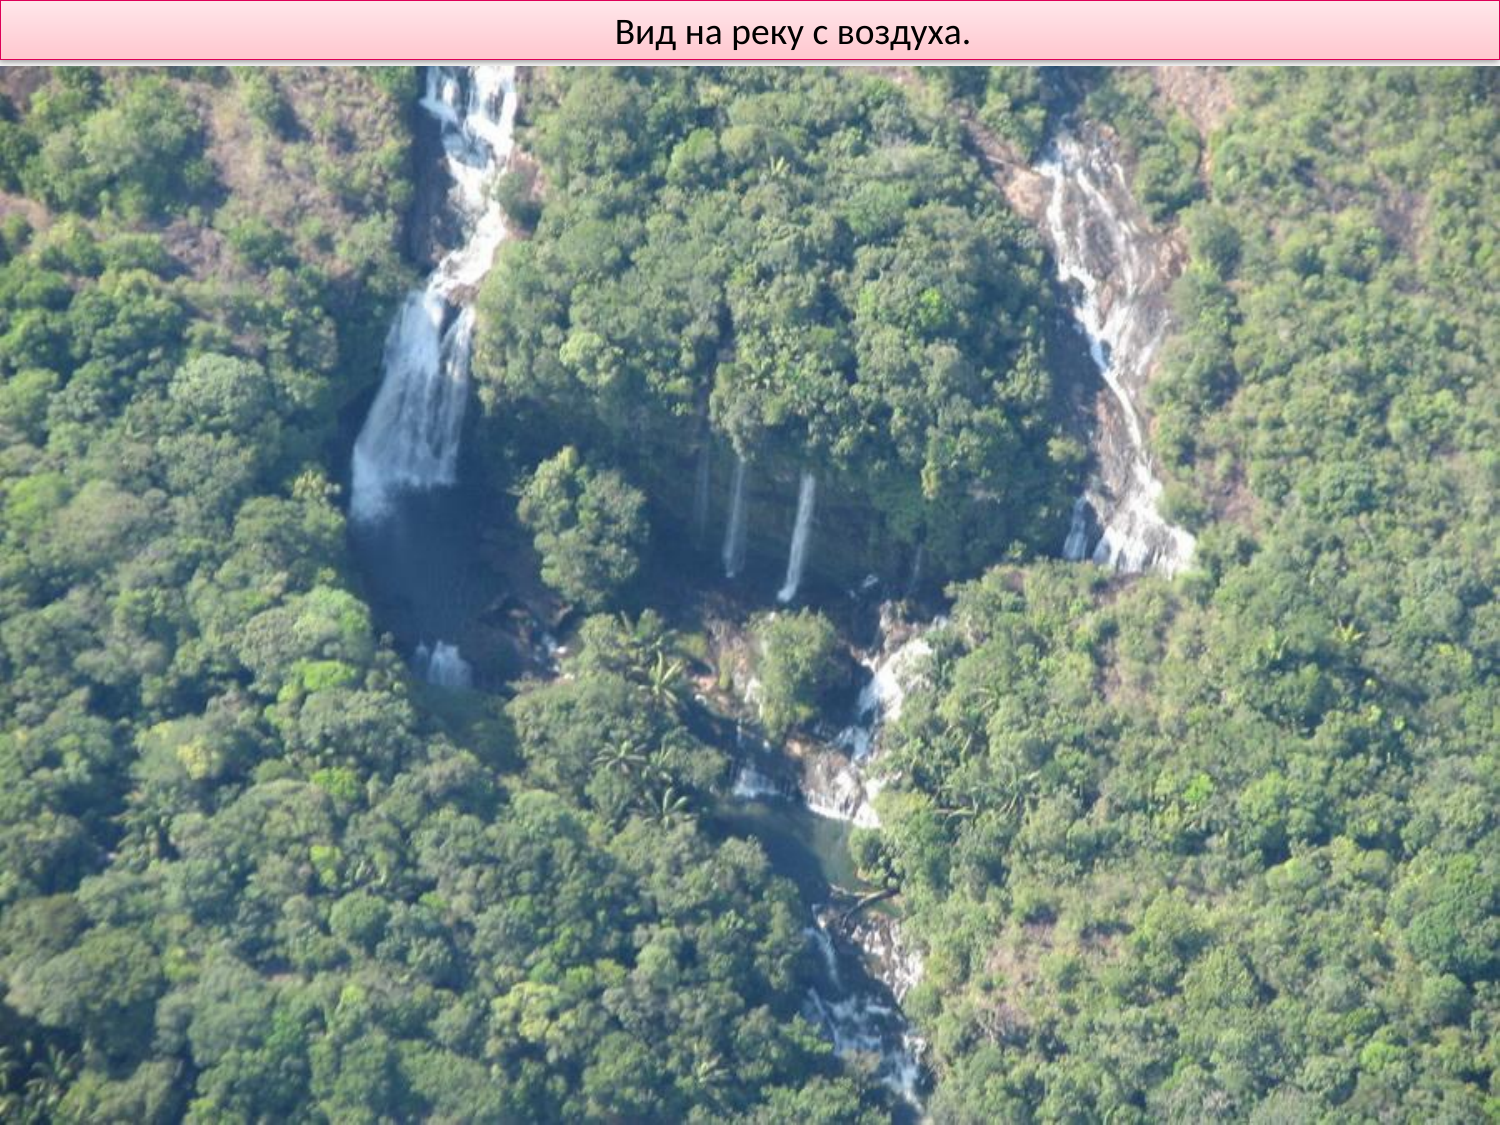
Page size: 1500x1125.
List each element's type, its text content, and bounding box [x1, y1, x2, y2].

picture [0, 66, 1500, 1125]
text_box Вид на реку с воздуха. [0, 0, 1500, 60]
